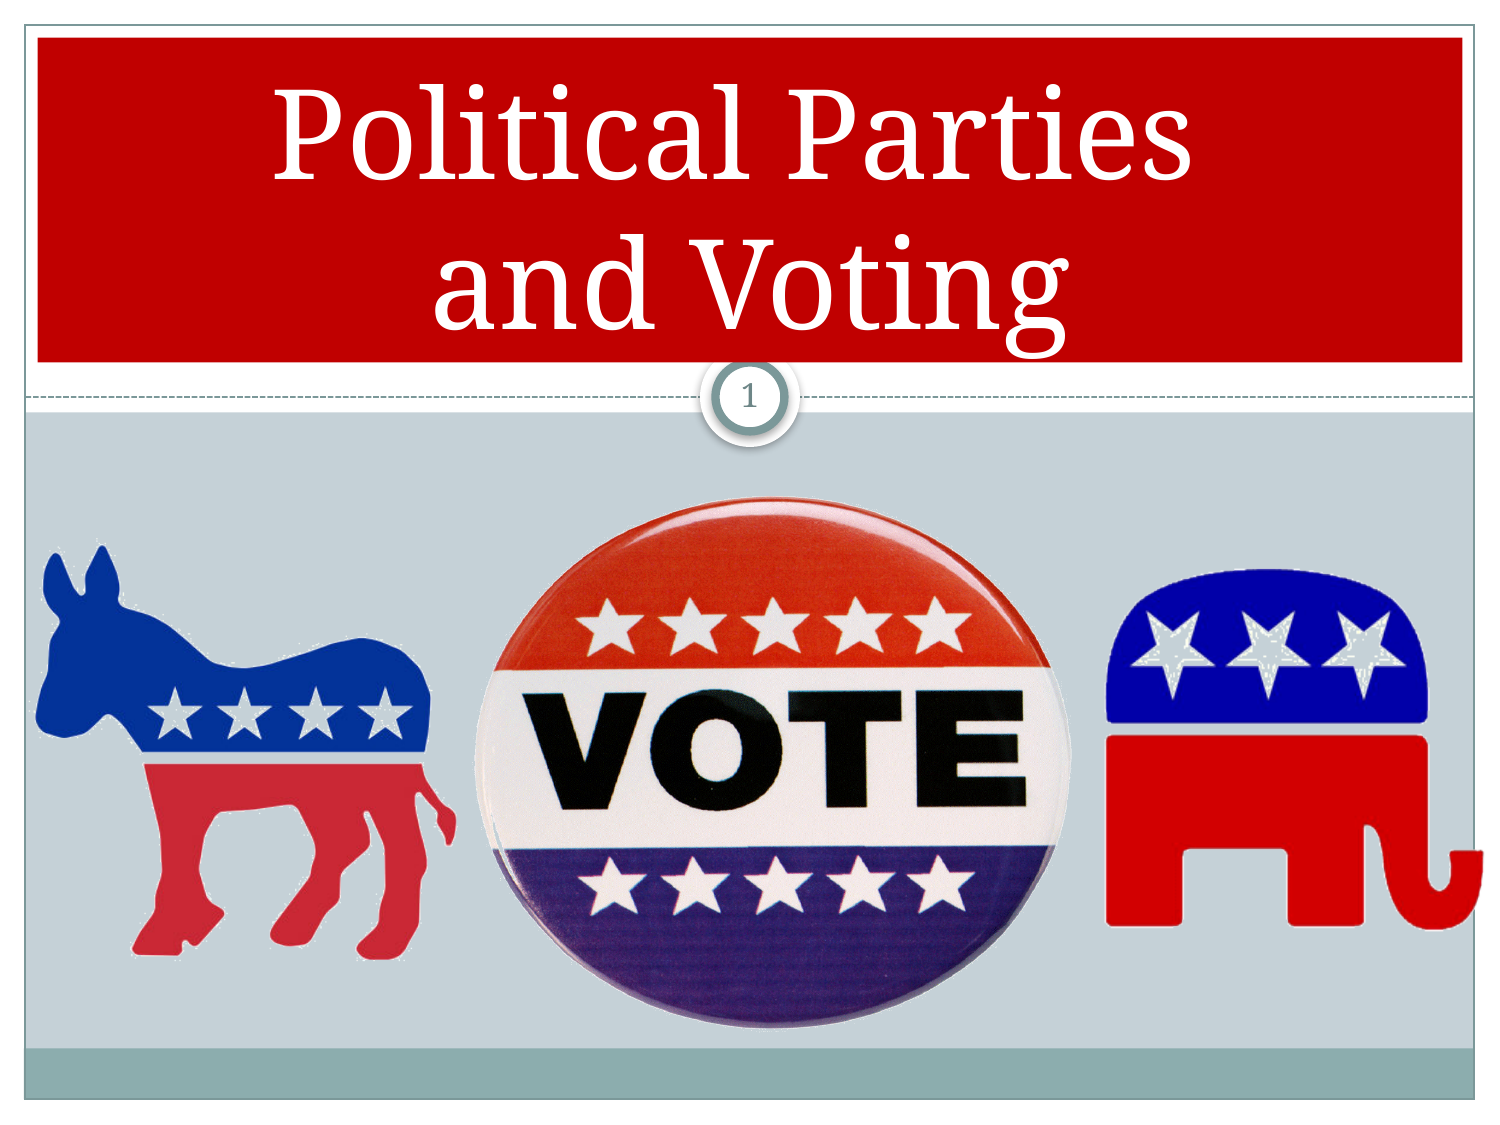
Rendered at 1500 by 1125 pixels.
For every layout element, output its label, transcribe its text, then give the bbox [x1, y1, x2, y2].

title Political Parties and Voting [37, 37, 1463, 363]
slide_number 1 [712, 360, 788, 434]
picture [0, 487, 1500, 1038]
